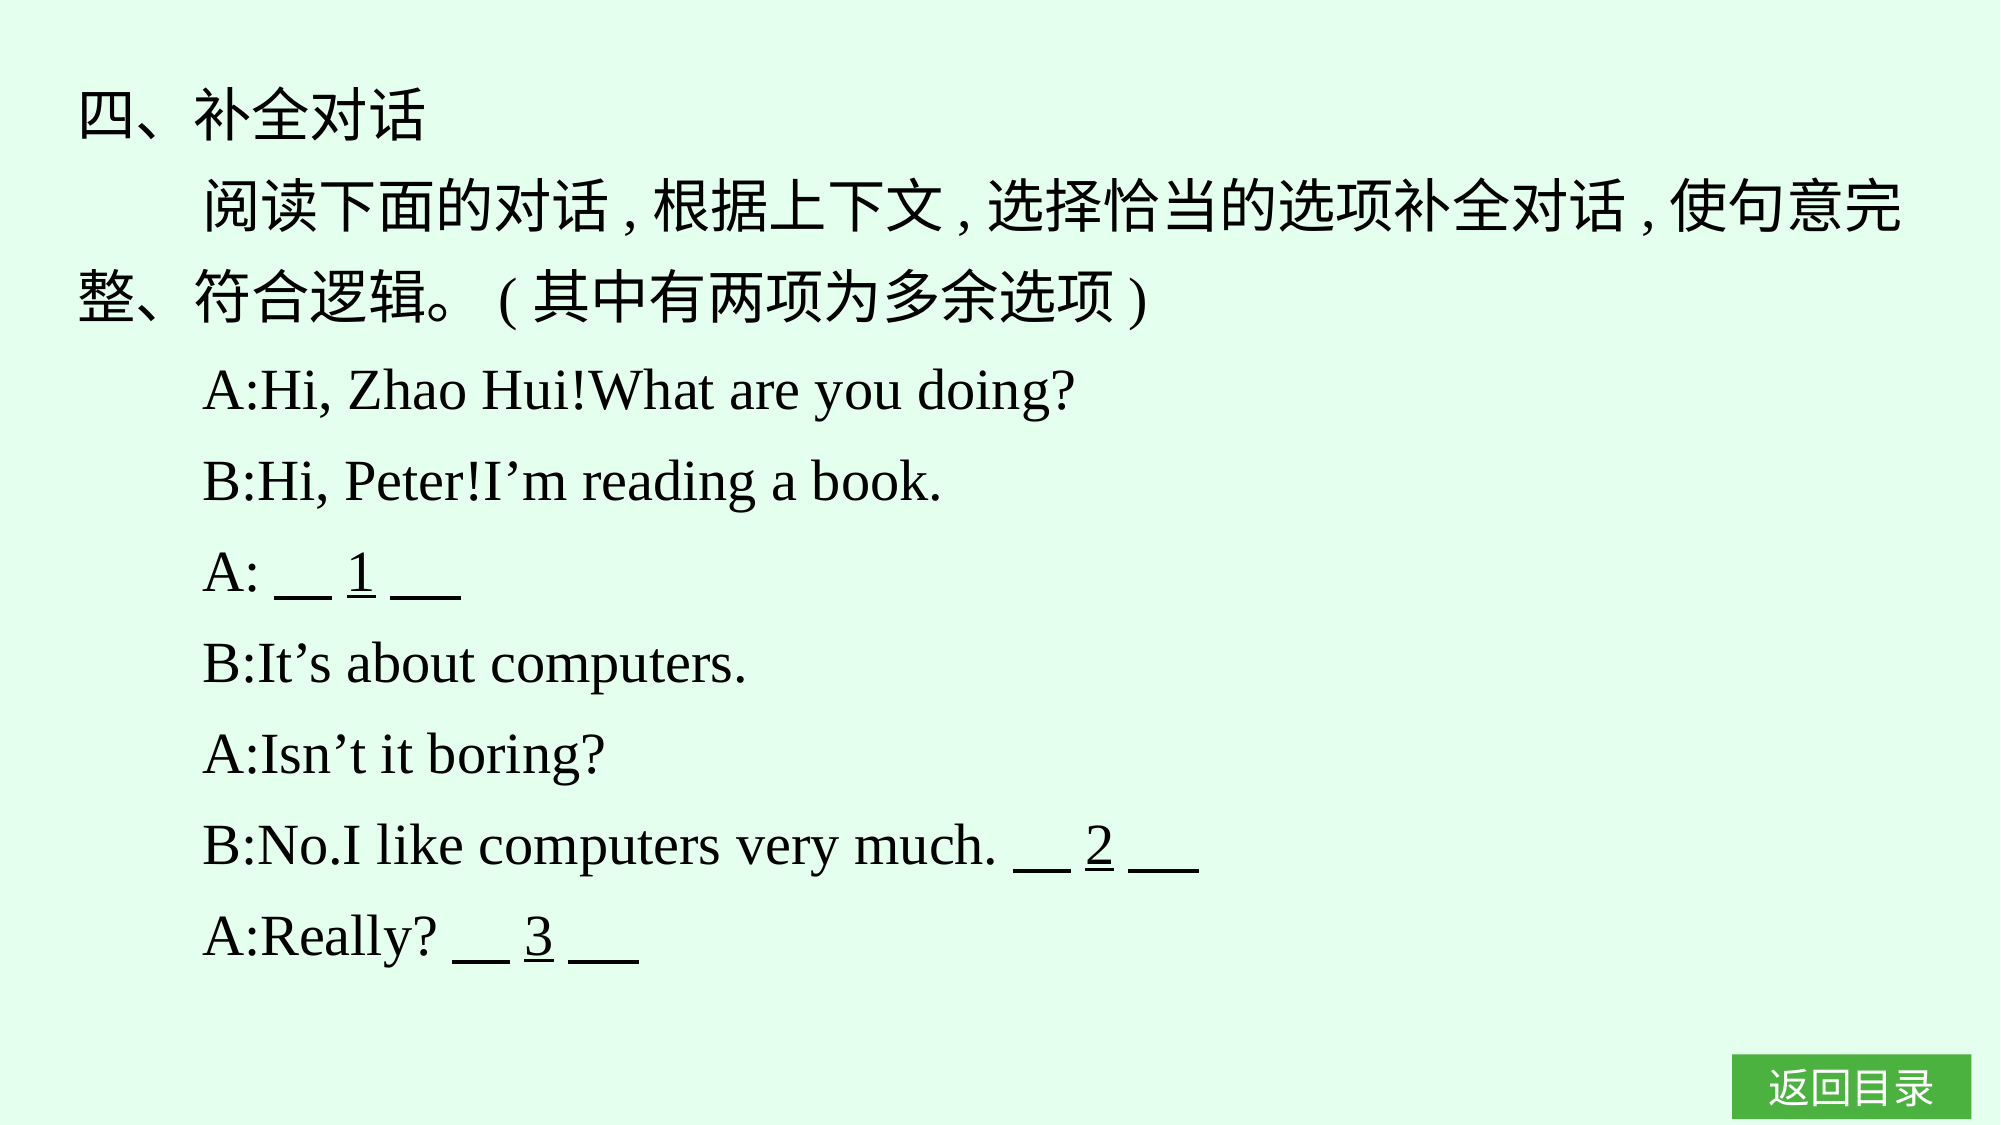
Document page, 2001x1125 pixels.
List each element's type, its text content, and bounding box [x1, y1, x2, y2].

text_box 四、补全对话 阅读下面的对话,根据上下文,选择恰当的选项补全对话,使句意完整、符合逻辑。(其中有两项为多余选项) A:Hi, Zhao Hui!What are you doing? B:Hi, Peter!I’m reading a book. A: 1 B:It’s about computers. A:Isn’t it boring? B:No.I like computers very much. 2 A:Really? 3 [62, 50, 1938, 975]
